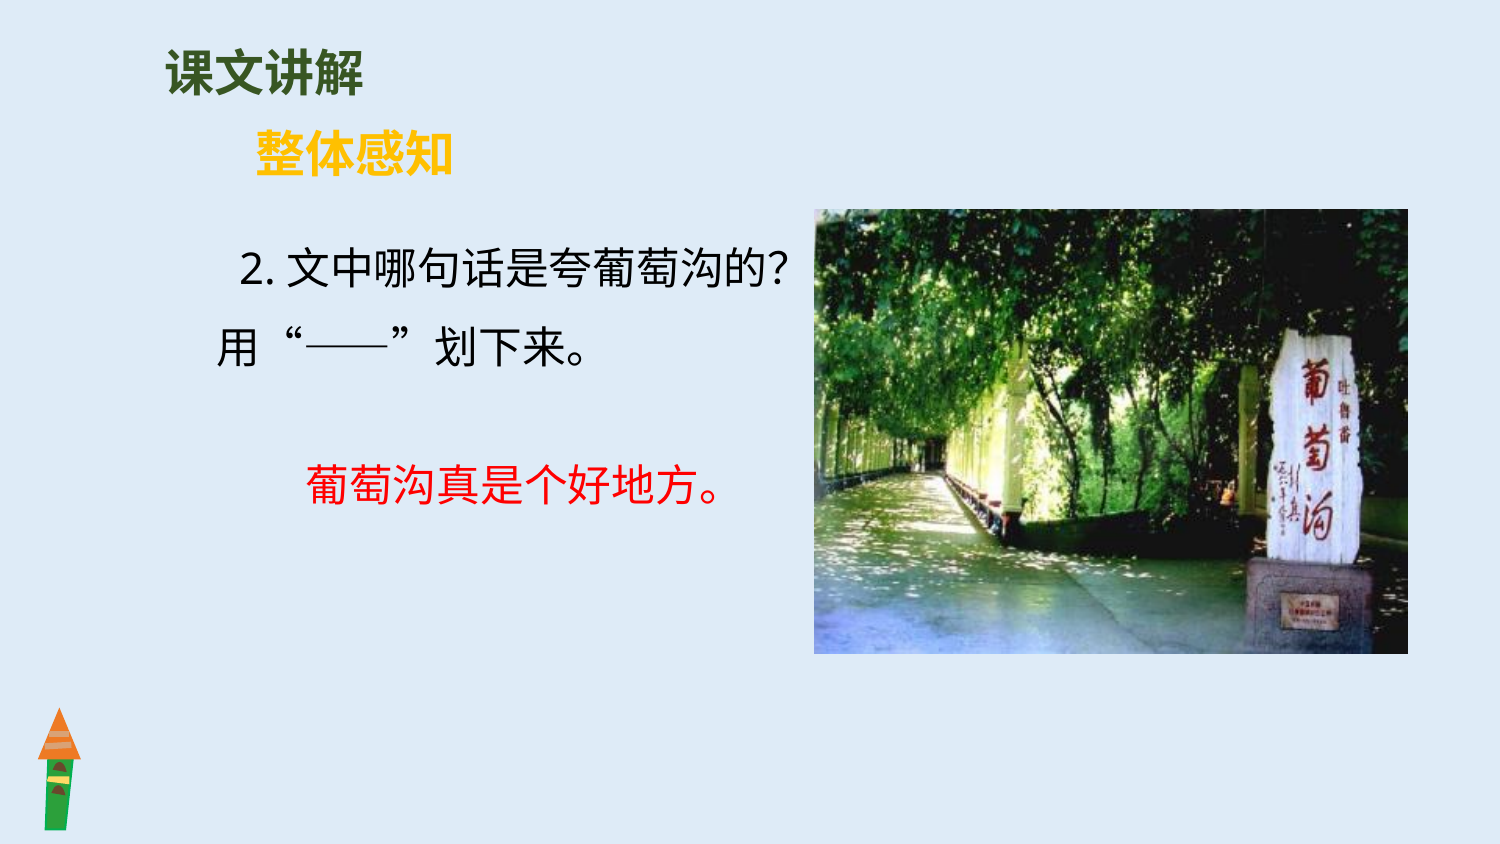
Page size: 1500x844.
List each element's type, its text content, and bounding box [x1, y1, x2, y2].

text_box 2.文中哪句话是夸葡萄沟的？ 用“——”划下来。 [204, 209, 814, 378]
text_box 葡萄沟真是个好地方。 [264, 425, 742, 516]
text_box 课文讲解 [152, 35, 376, 107]
picture [814, 209, 1408, 655]
text_box 整体感知 [244, 117, 468, 189]
